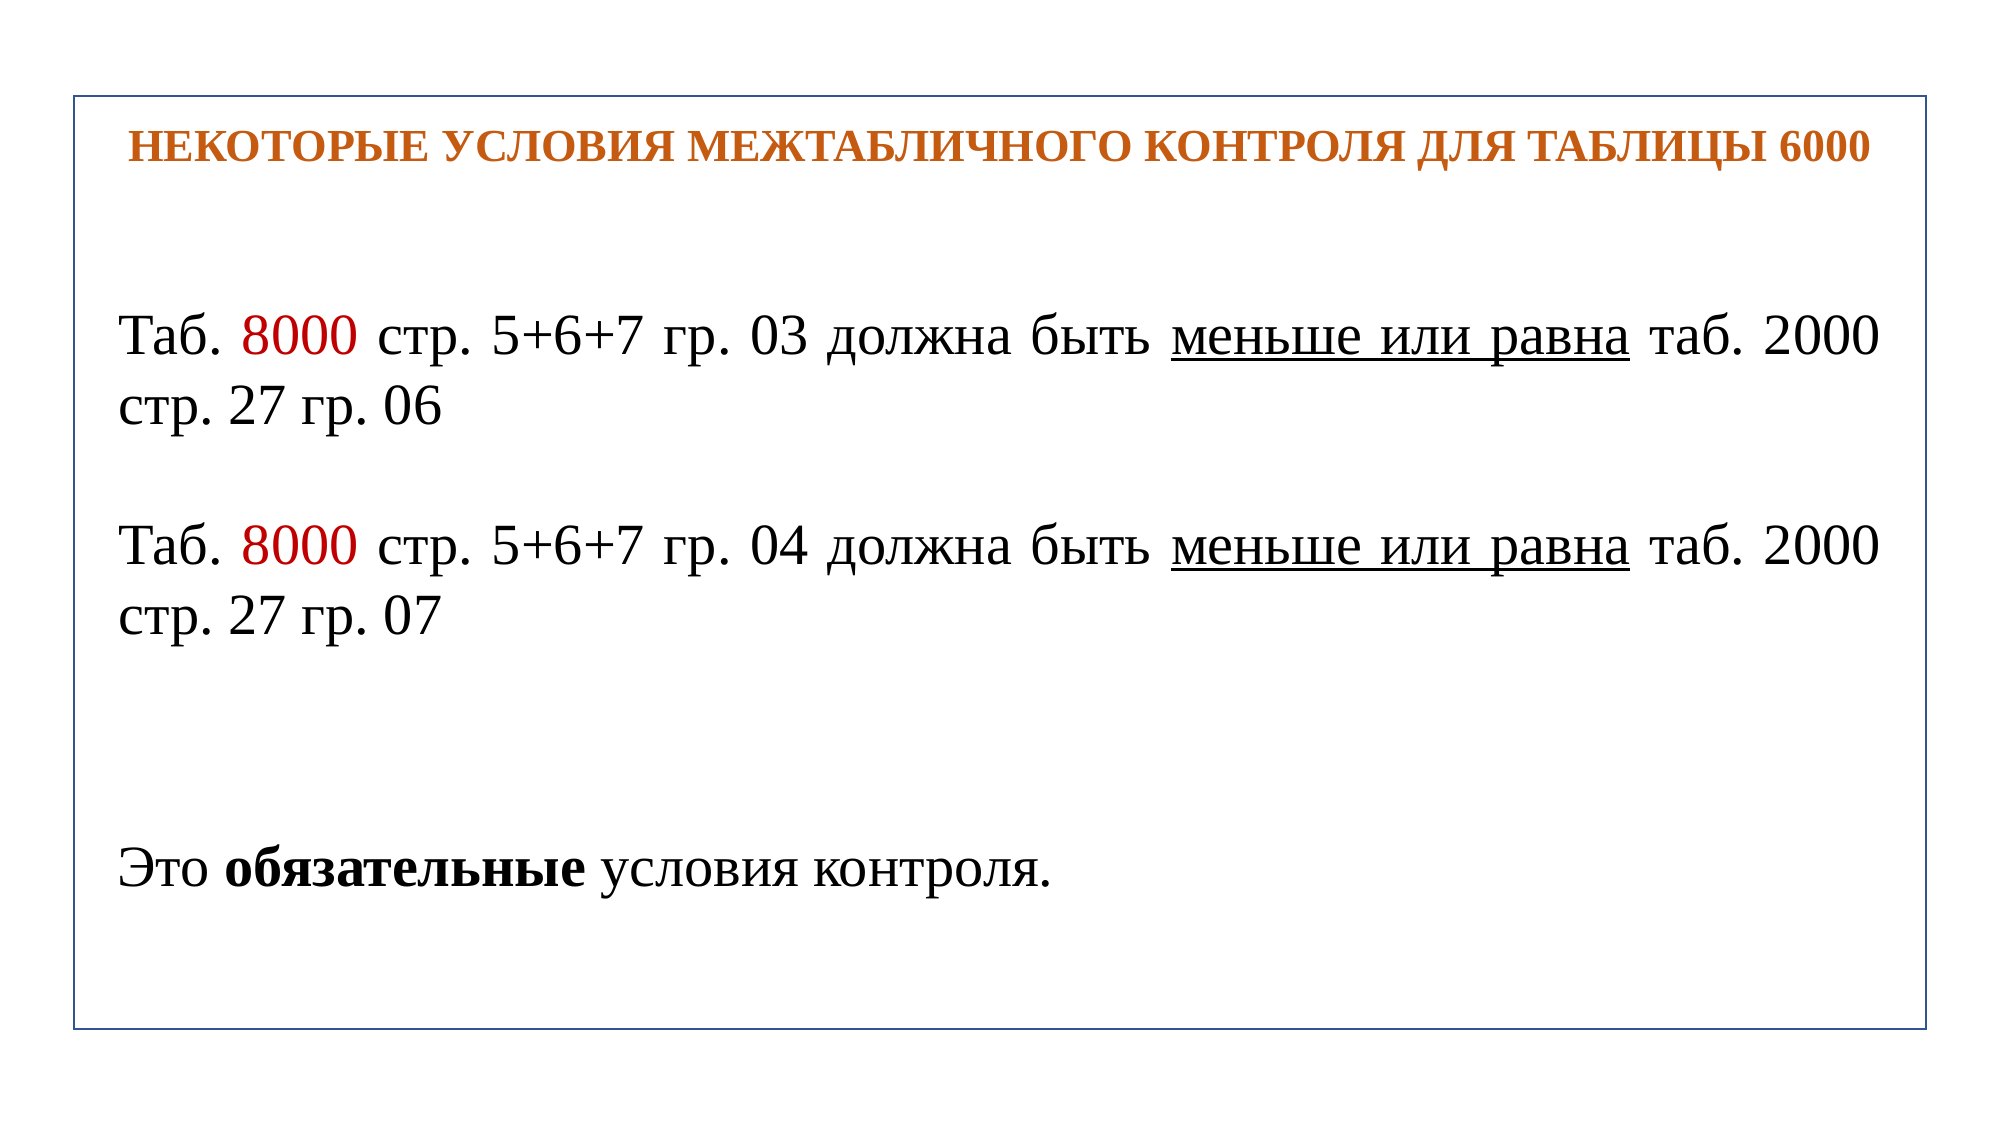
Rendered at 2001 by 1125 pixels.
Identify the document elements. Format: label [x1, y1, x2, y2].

text_box [73, 95, 1927, 1030]
